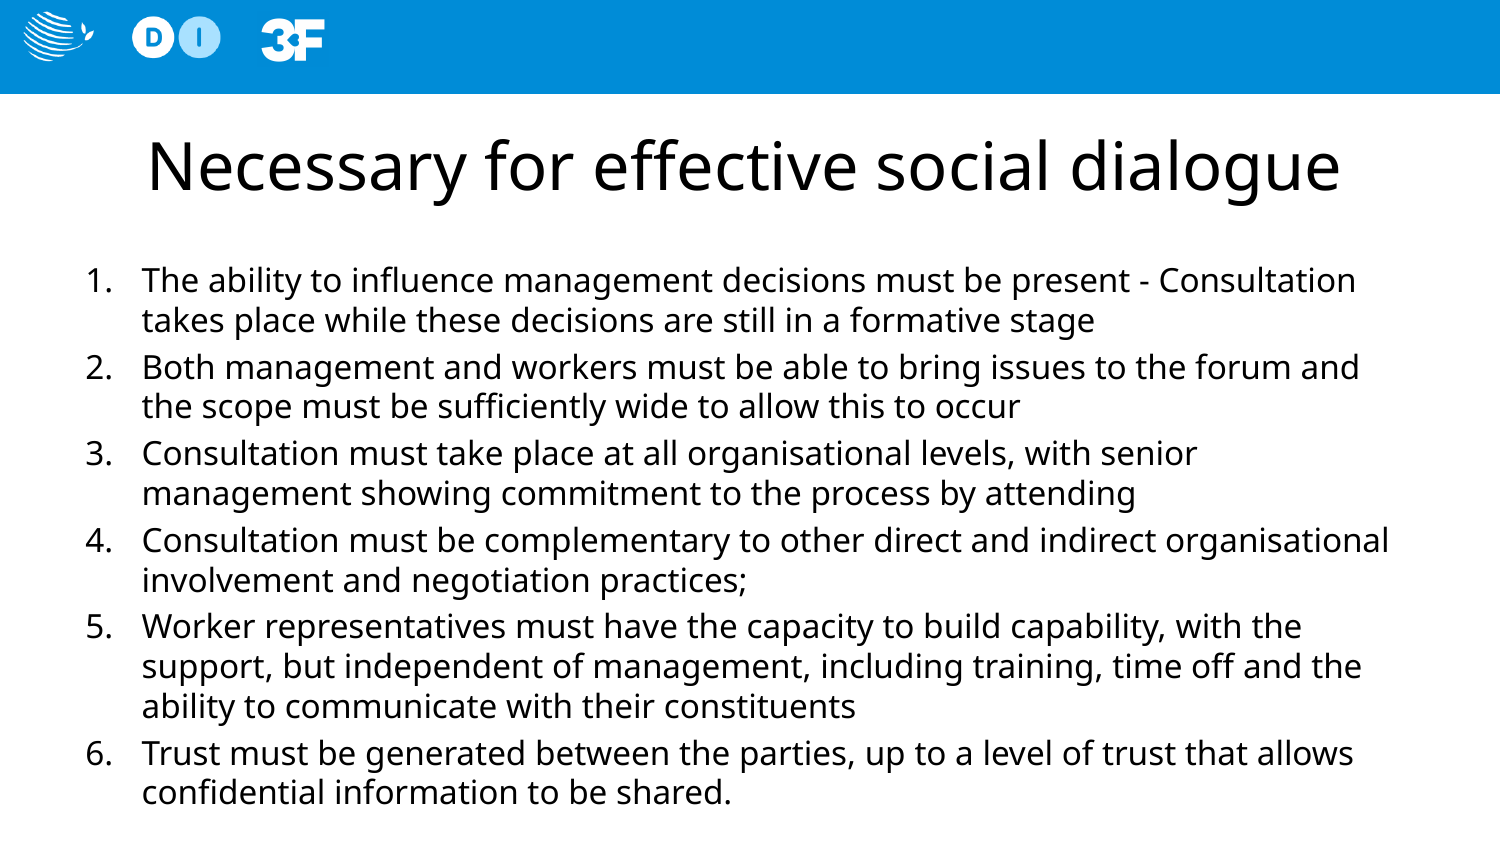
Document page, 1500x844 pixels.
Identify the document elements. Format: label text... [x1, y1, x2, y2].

list The ability to inﬂuence management decisions must be present - Consultation takes place while these decisions are still in a formative stage Both management and workers must be able to bring issues to the forum and the scope must be sufficiently wide to allow this to occur Consultation must take place at all organisational levels, with senior management showing commitment to the process by attending Consultation must be complementary to other direct and indirect organisational involvement and negotiation practices; Worker representatives must have the capacity to build capability, with the support, but independent of management, including training, time off and the ability to communicate with their constituents Trust must be generated between the parties, up to a level of trust that allows conﬁdential information to be shared. [70, 251, 1421, 809]
title Necessary for effective social dialogue [70, 93, 1421, 235]
picture [263, 19, 324, 61]
picture [23, 0, 94, 71]
picture [128, 11, 223, 63]
